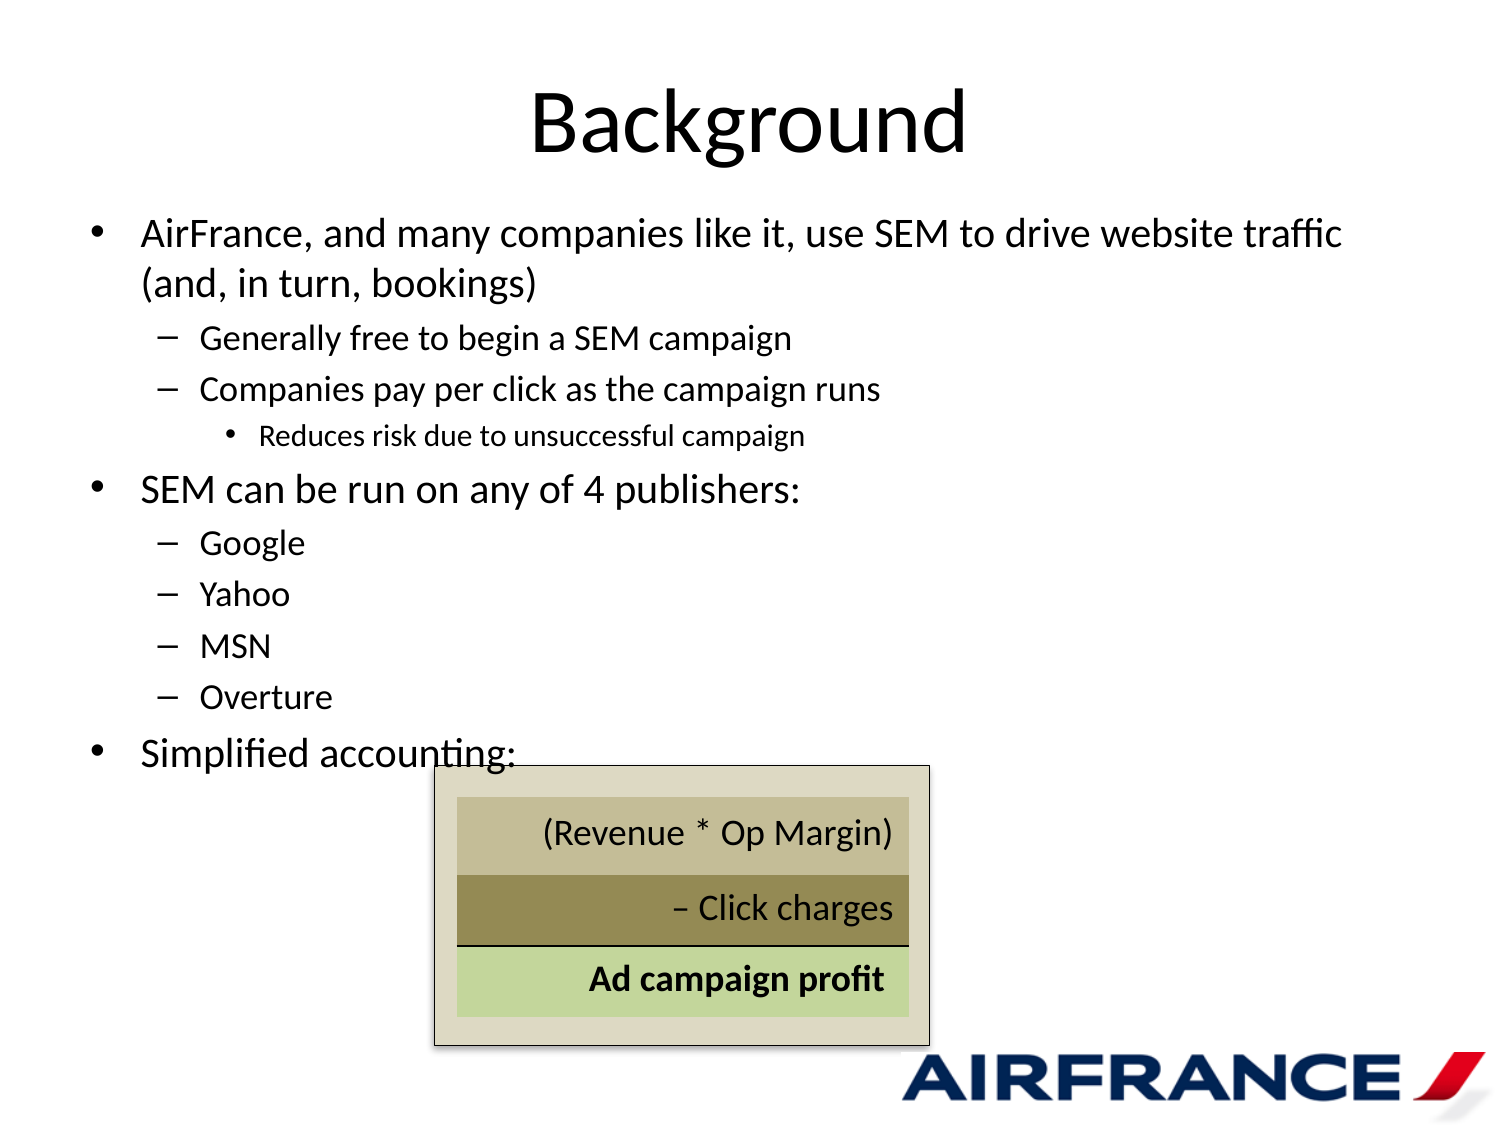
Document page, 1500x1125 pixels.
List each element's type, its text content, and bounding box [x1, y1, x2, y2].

table_cell Ad campaign profit [457, 947, 909, 1017]
table_header (Revenue * Op Margin) [457, 797, 909, 875]
table_cell – Click charges [457, 875, 909, 945]
picture [900, 1052, 1500, 1125]
list AirFrance, and many companies like it, use SEM to drive website traffic (and, in turn, bookings) Generally free to begin a SEM campaign Companies pay per click as the campaign runs Reduces risk due to unsuccessful campaign SEM can be run on any of 4 publishers: Google Yahoo MSN Overture Simplified accounting: [75, 197, 1425, 791]
text_box [434, 791, 930, 1046]
title Background [75, 41, 1425, 191]
